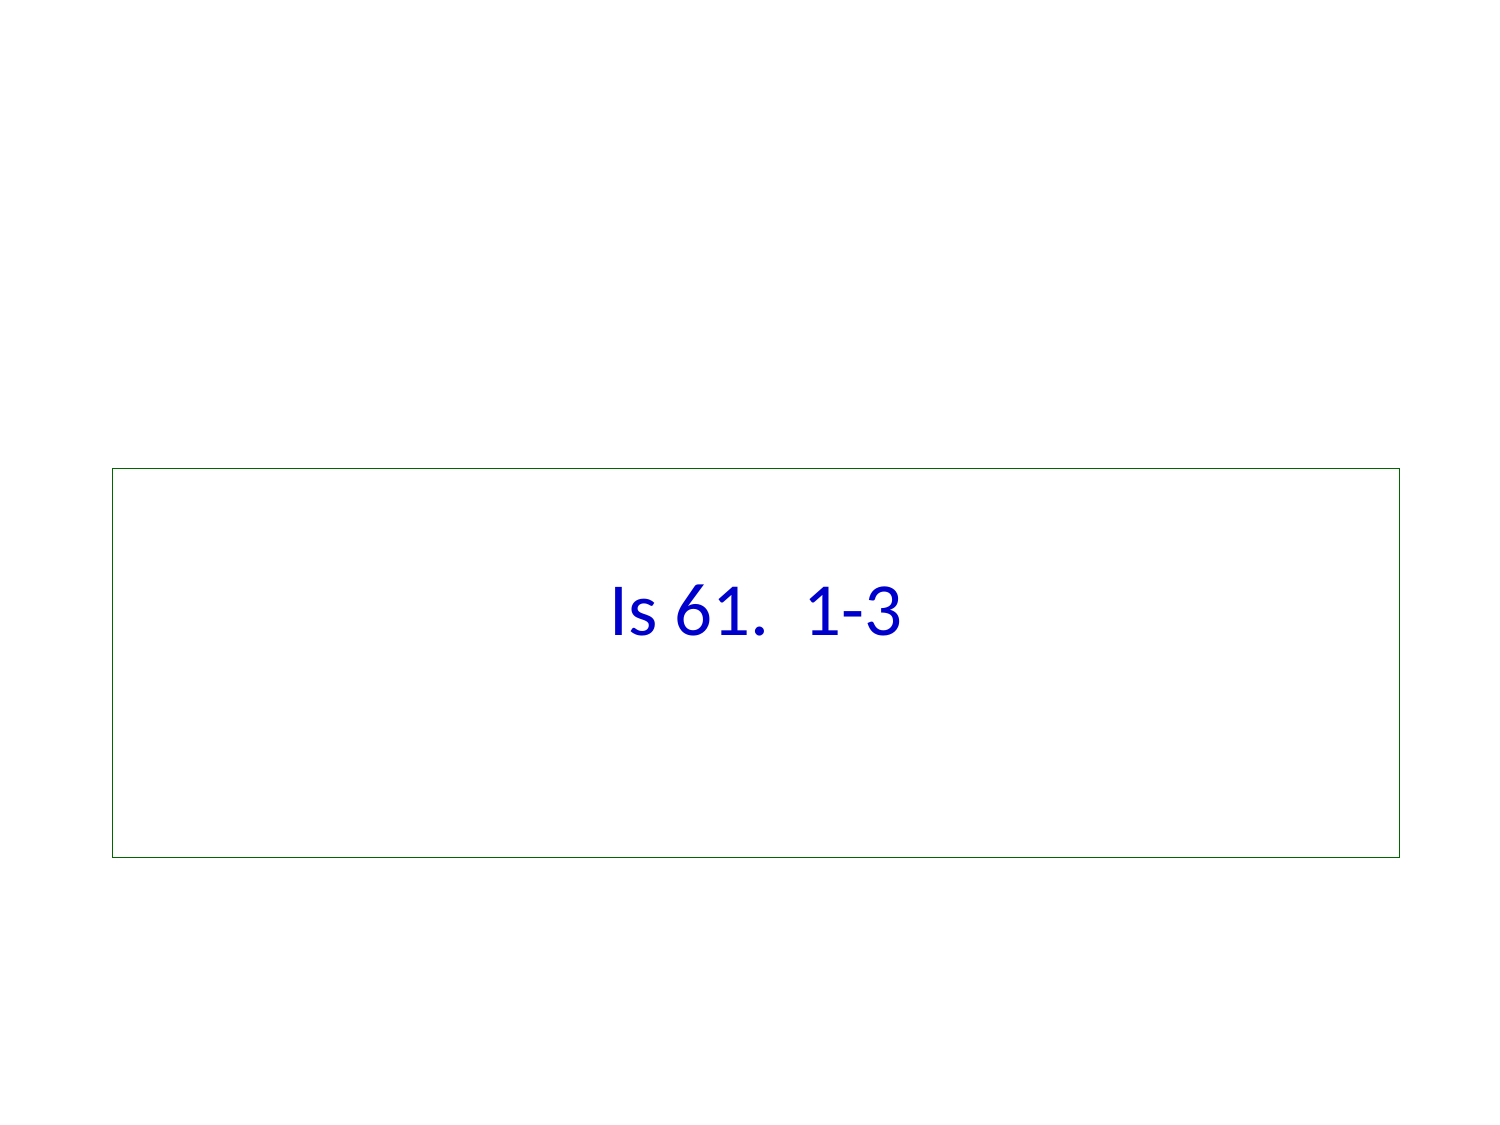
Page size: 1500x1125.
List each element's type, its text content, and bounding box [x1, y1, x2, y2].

list Is 61. 1-3 [112, 468, 1400, 858]
